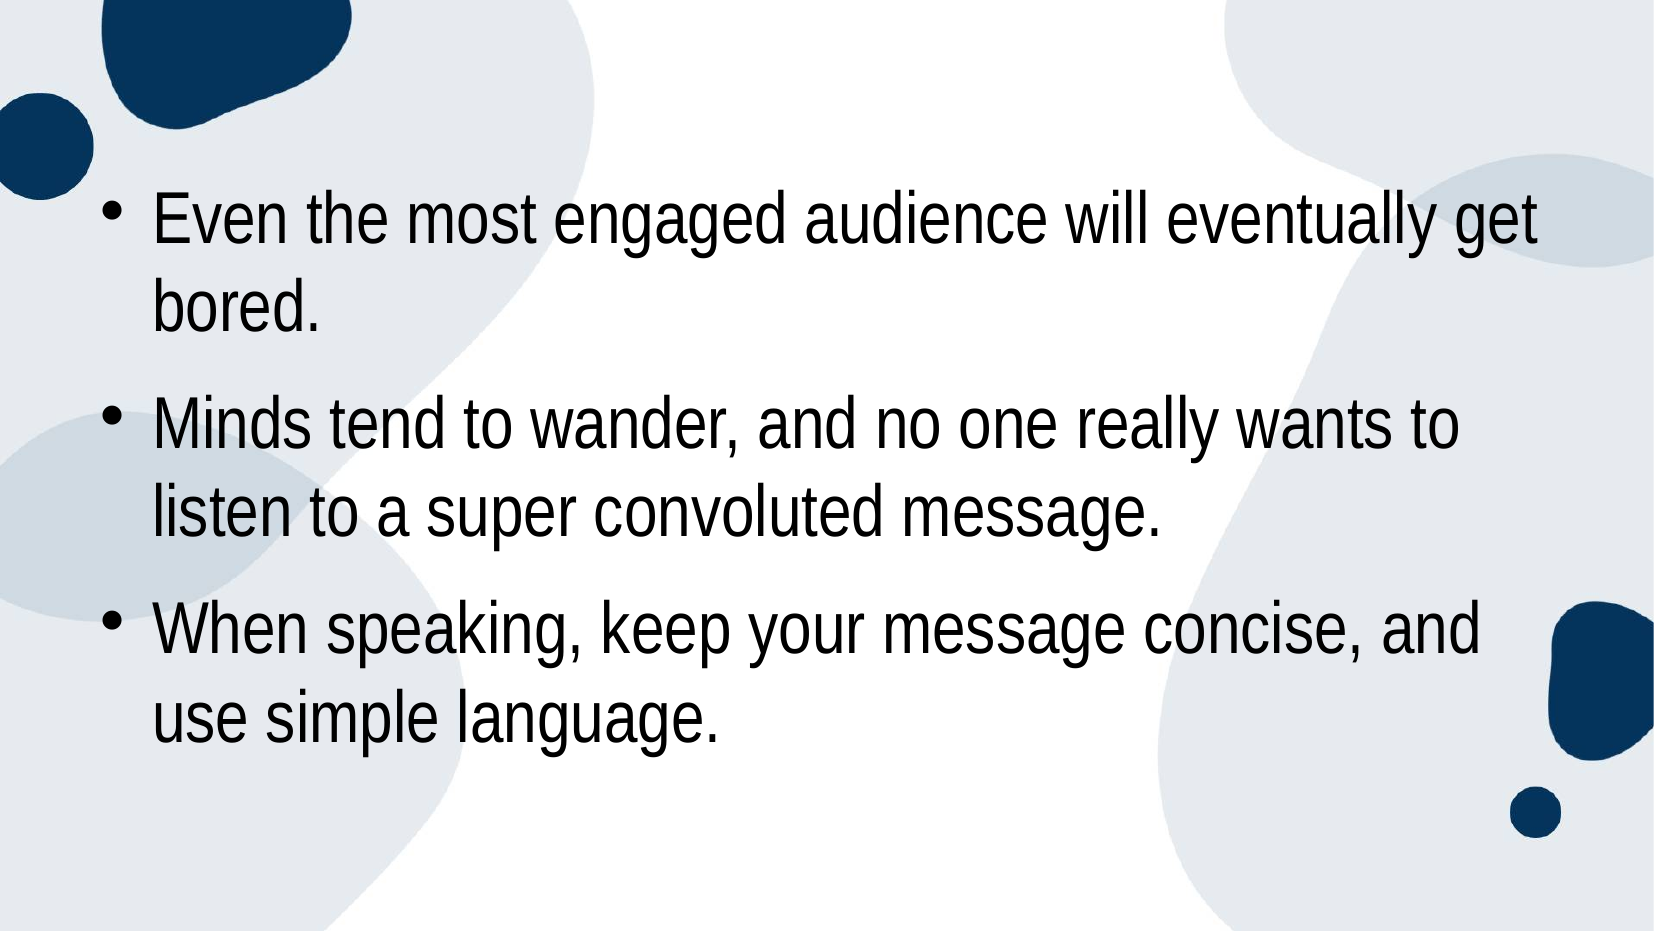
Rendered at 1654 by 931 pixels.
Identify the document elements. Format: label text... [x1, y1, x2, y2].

picture [0, 0, 1654, 931]
list Even the most engaged audience will eventually get bored. Minds tend to wander, and no one really wants to listen to a super convoluted message. When speaking, keep your message concise, and use simple language. [82, 170, 1571, 760]
